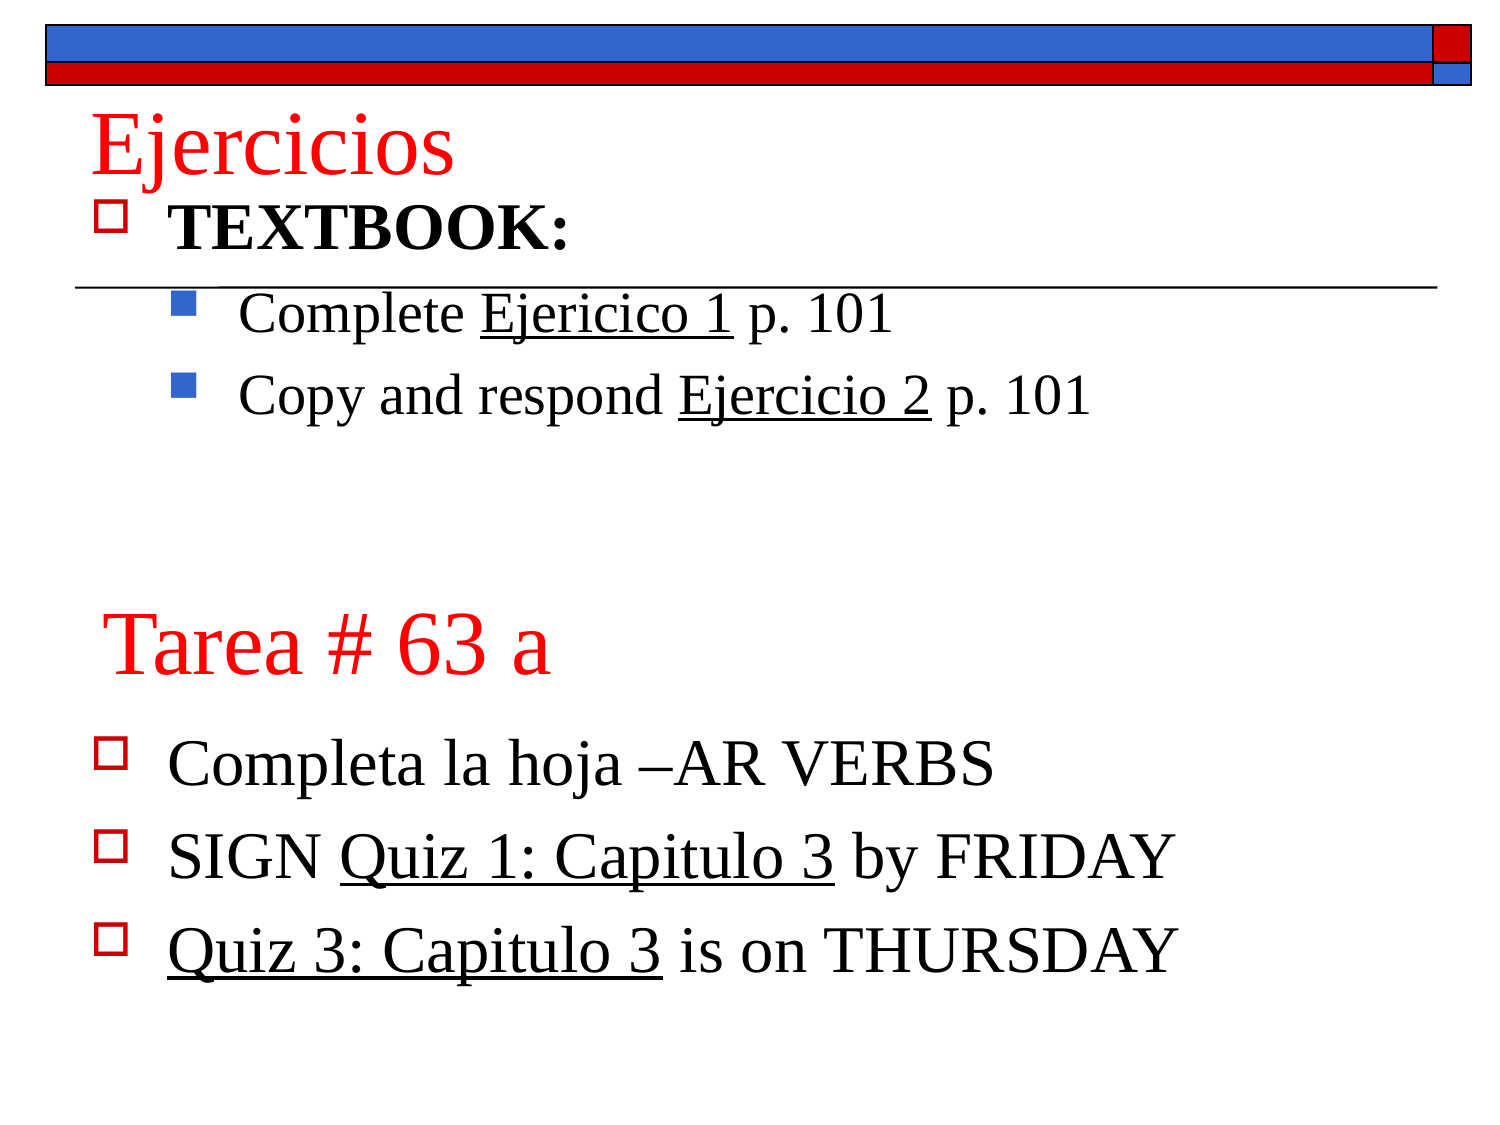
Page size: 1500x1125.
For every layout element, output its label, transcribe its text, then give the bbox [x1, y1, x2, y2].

title Ejercicios [75, 12, 1425, 174]
list TEXTBOOK: Complete Ejericico 1 p. 101 Copy and respond Ejercicio 2 p. 101 Completa la hoja –AR VERBS SIGN Quiz 1: Capitulo 3 by FRIDAY Quiz 3: Capitulo 3 is on THURSDAY [75, 174, 1488, 1081]
text_box Tarea # 63 a [87, 512, 1438, 700]
